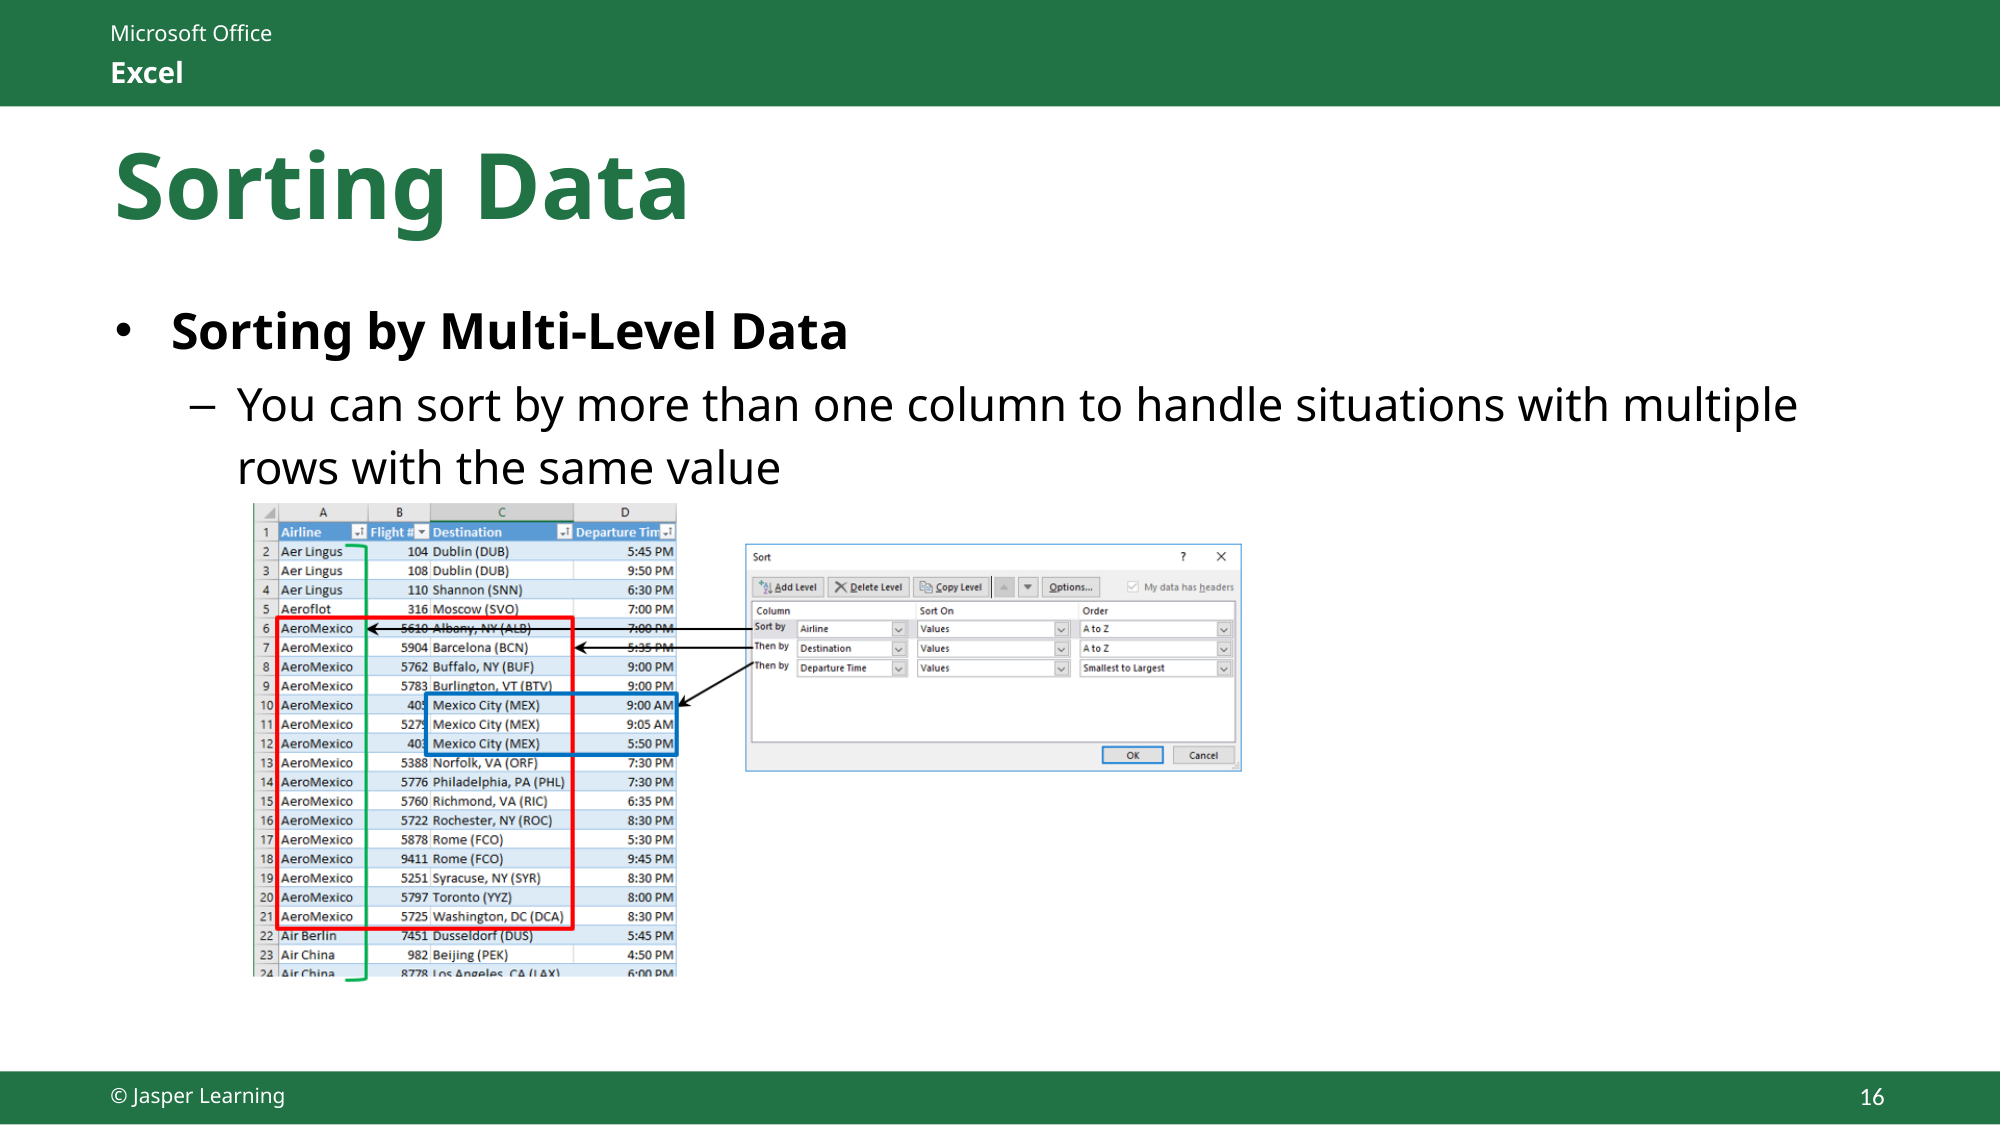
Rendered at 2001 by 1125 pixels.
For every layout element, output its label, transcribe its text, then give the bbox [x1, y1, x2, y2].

picture [247, 499, 1249, 987]
title Sorting Data [99, 118, 1866, 248]
list Sorting by Multi-Level Data You can sort by more than one column to handle situations with multiple rows with the same value [99, 283, 1900, 1026]
footer © Jasper Learning [95, 1065, 729, 1125]
slide_number 16 [1433, 1065, 1900, 1125]
